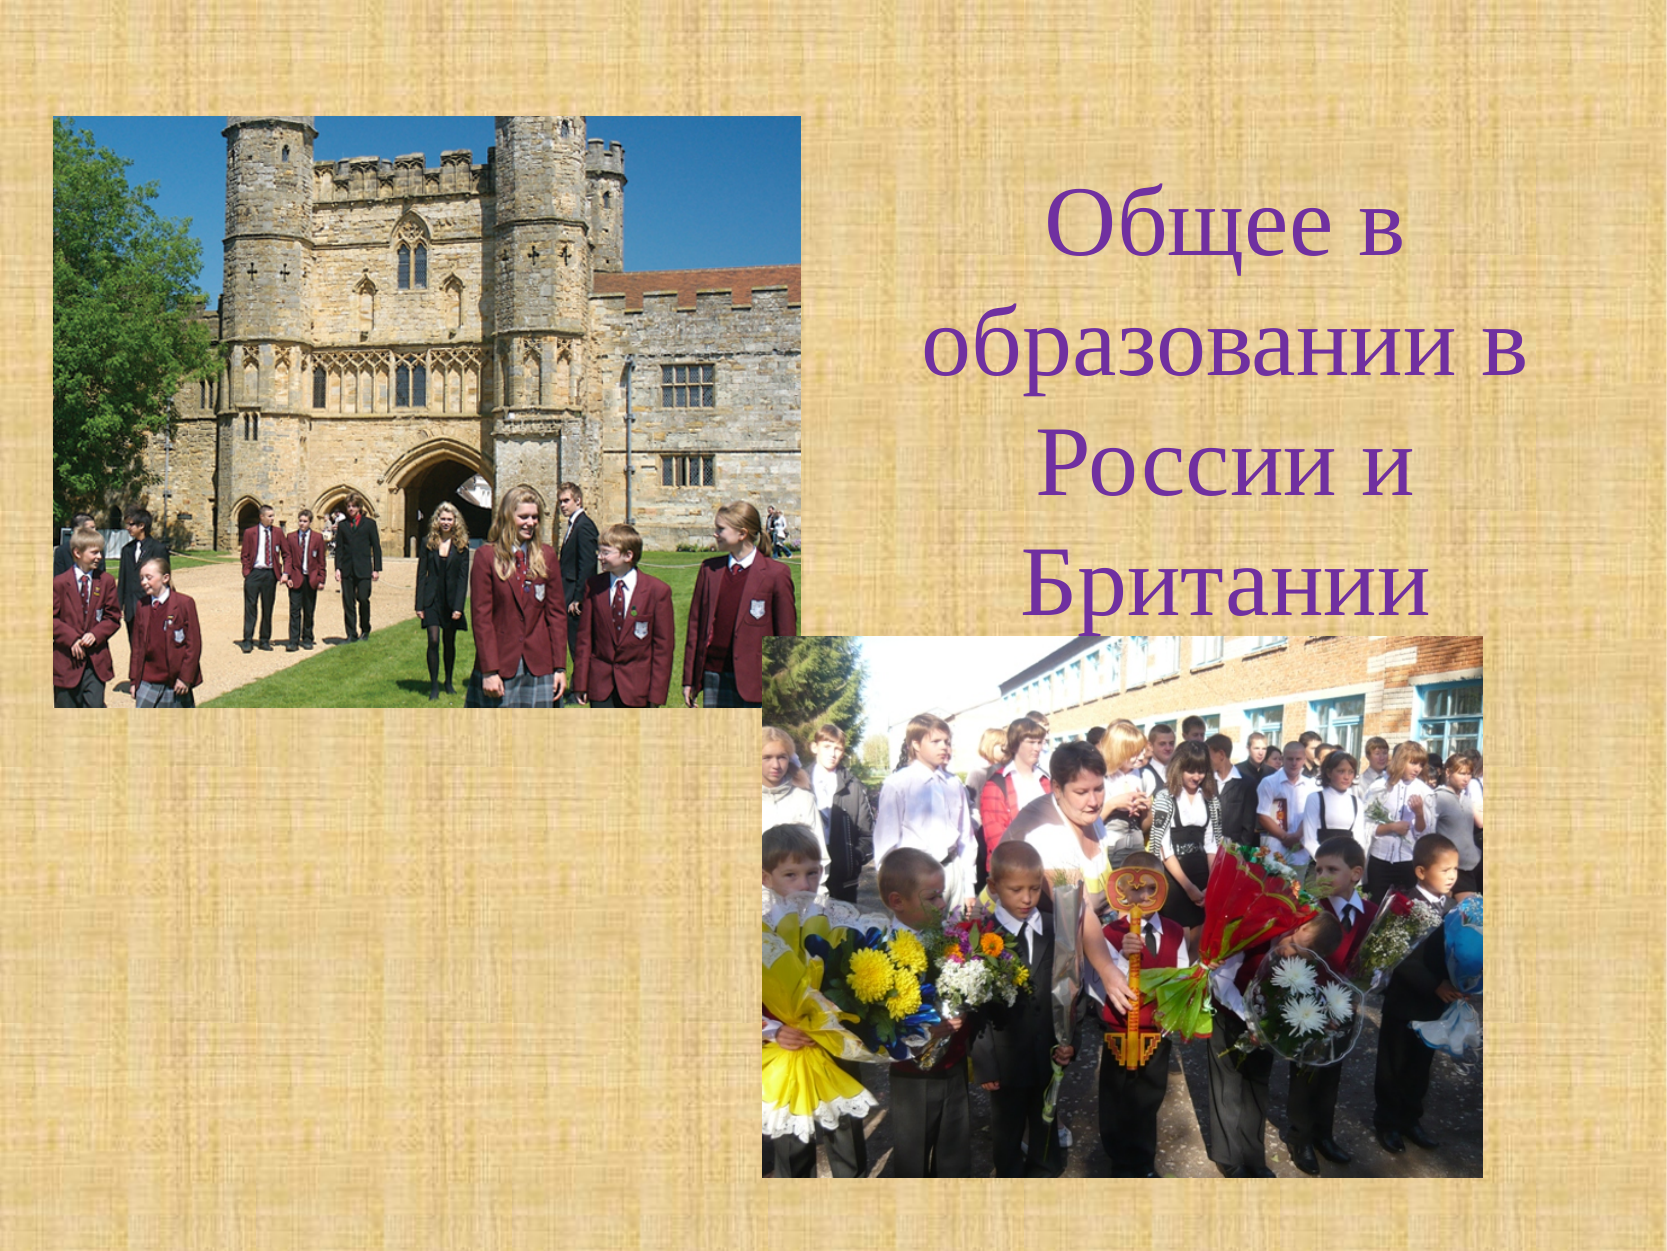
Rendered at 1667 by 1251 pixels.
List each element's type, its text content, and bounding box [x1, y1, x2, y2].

picture [0, 0, 1667, 1251]
title Общее в образовании в России и Британии [868, 140, 1583, 211]
